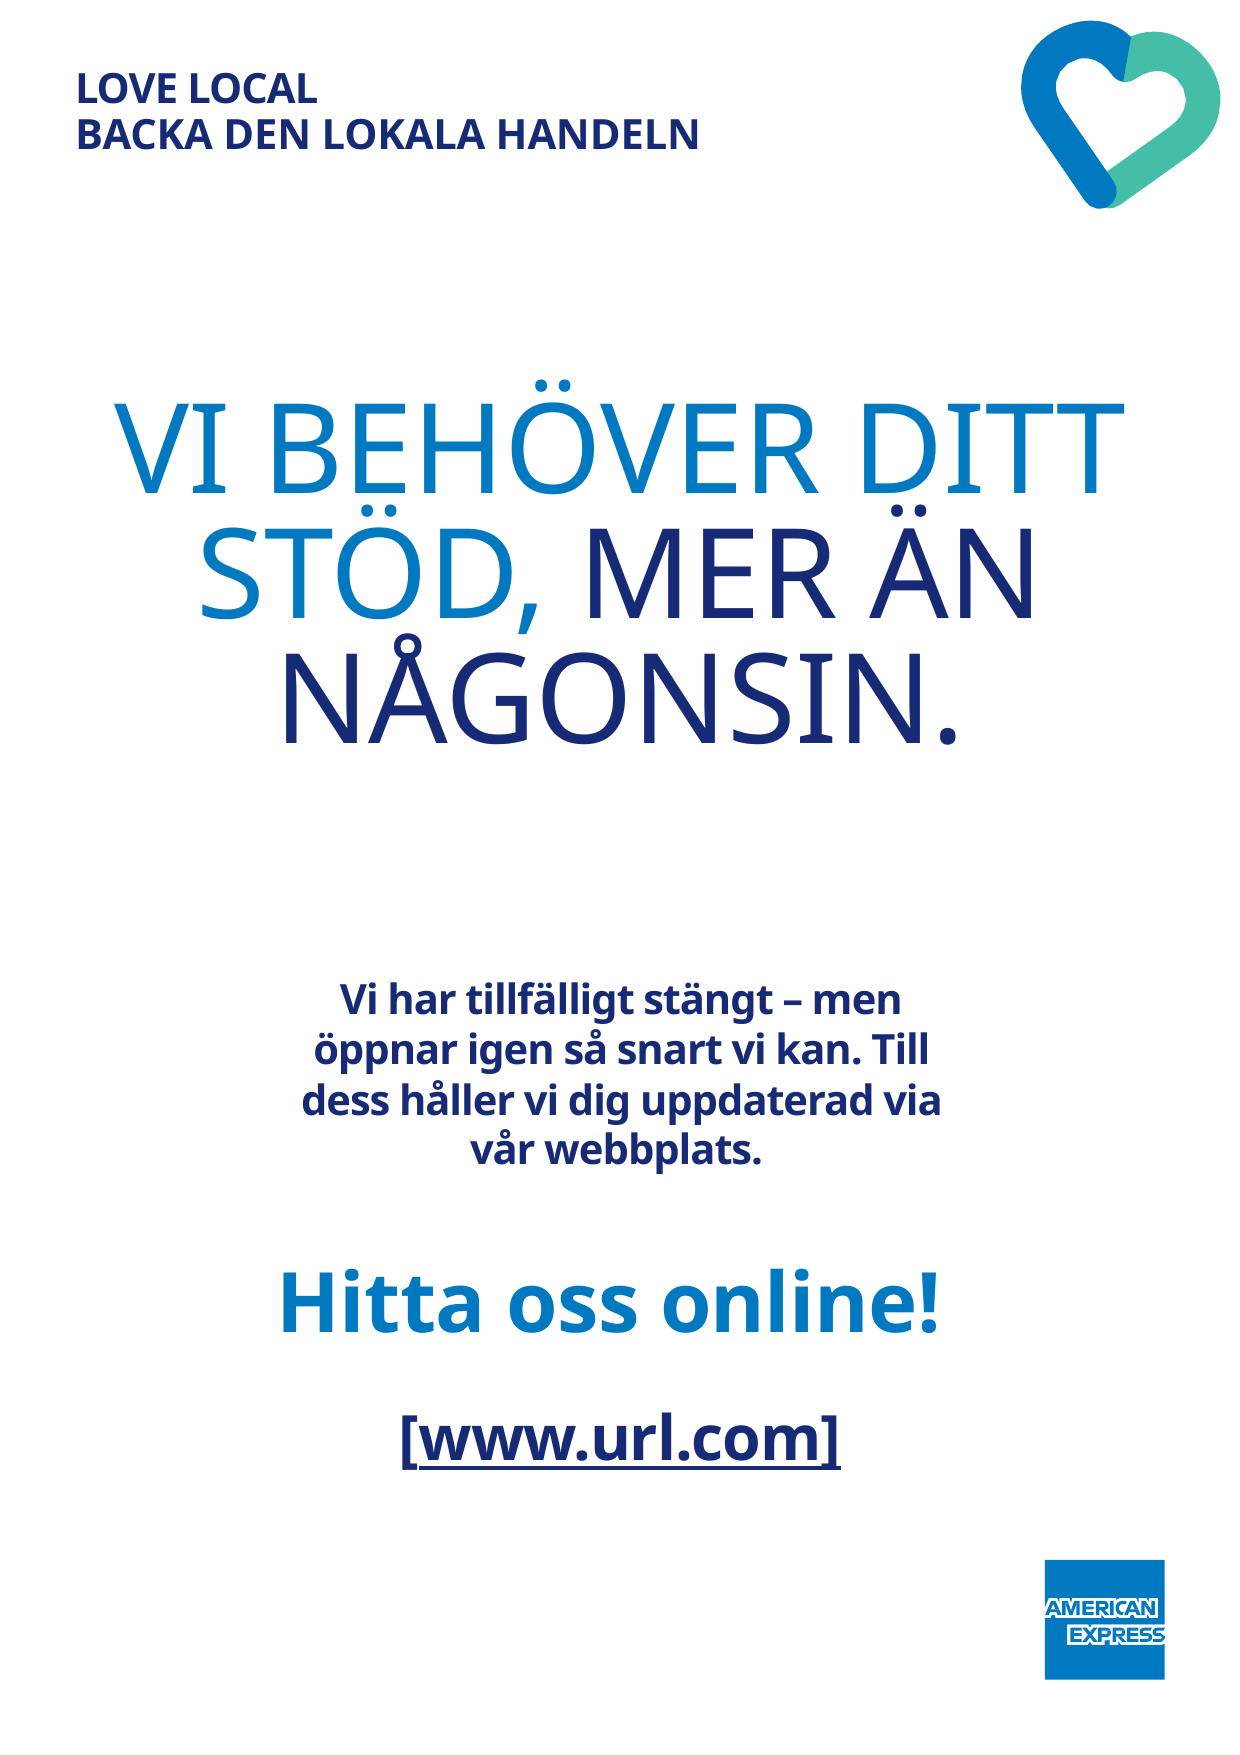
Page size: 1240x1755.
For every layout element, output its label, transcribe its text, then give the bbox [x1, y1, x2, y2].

text_box Vi har tillfälligt stängt – men öppnar igen så snart vi kan. Till dess håller vi dig uppdaterad via vår webbplats. [158, 971, 1083, 1174]
text_box VI BEHÖVER DITT STÖD, MER ÄN NÅGONSIN. [103, 366, 1137, 769]
text_box LOVE LOCAL BACKA DEN LOKALA HANDELN [72, 64, 1081, 158]
text_box Hitta oss online! [www.url.com] [216, 1247, 1024, 1484]
